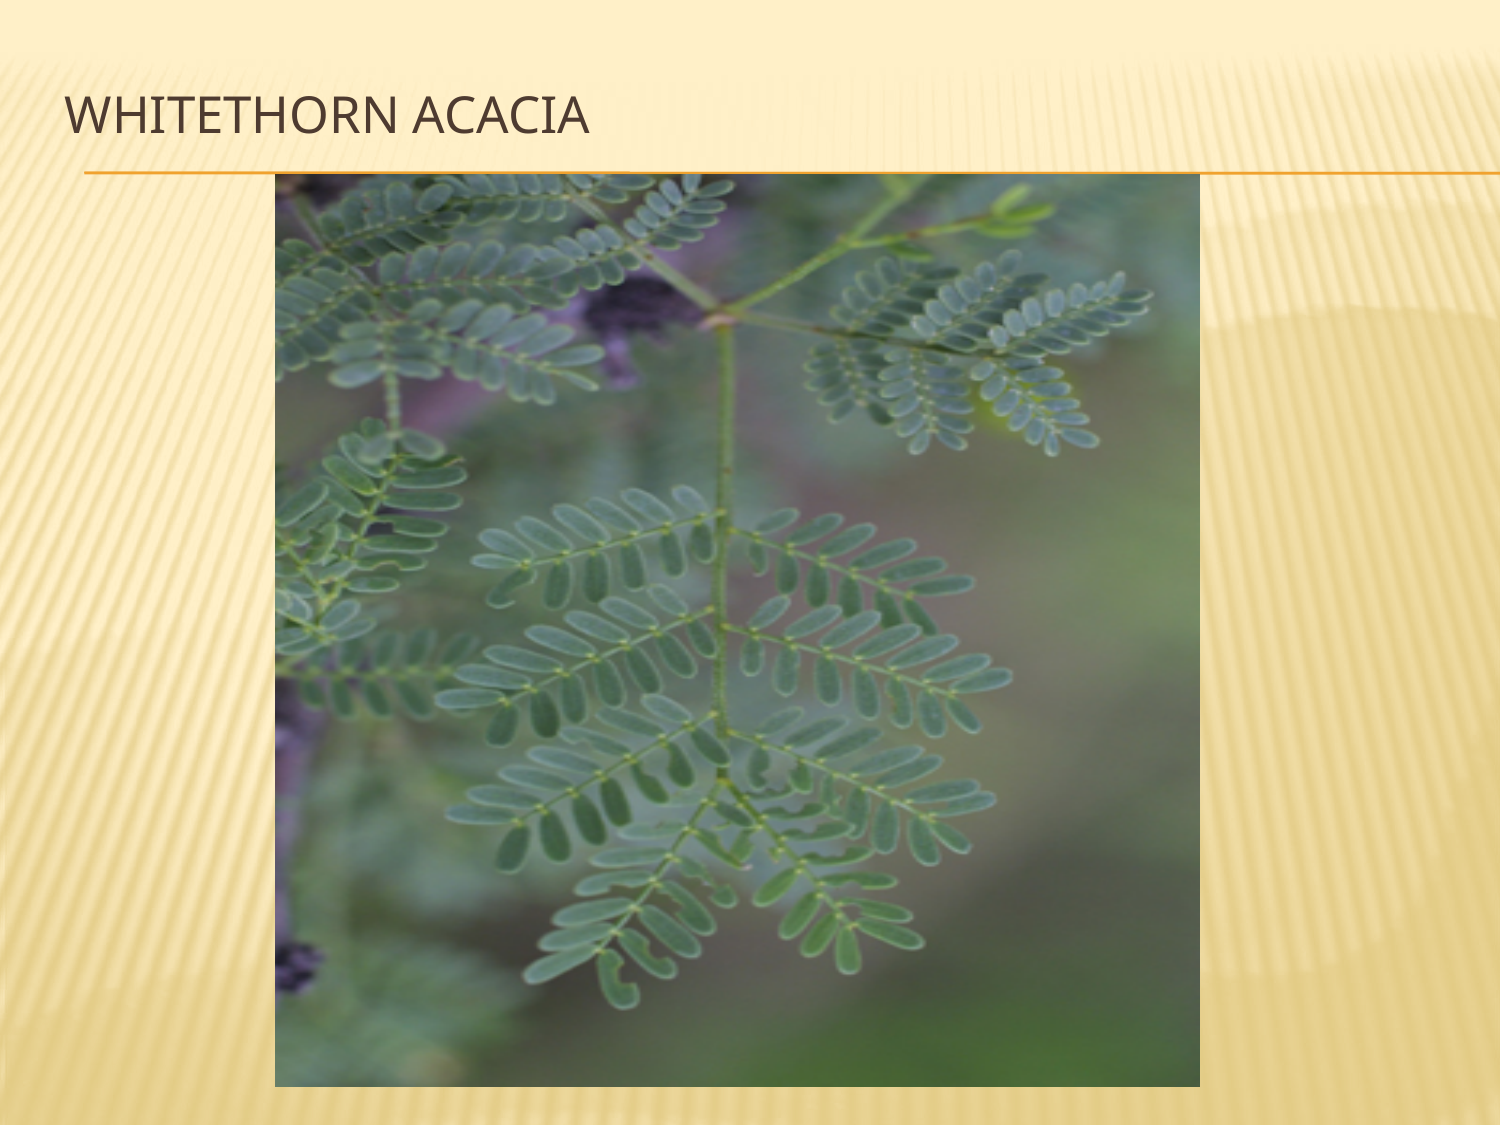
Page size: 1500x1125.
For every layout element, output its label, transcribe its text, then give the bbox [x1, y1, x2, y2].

title whitethorn acacia [50, 75, 1475, 213]
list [274, 174, 1201, 1087]
